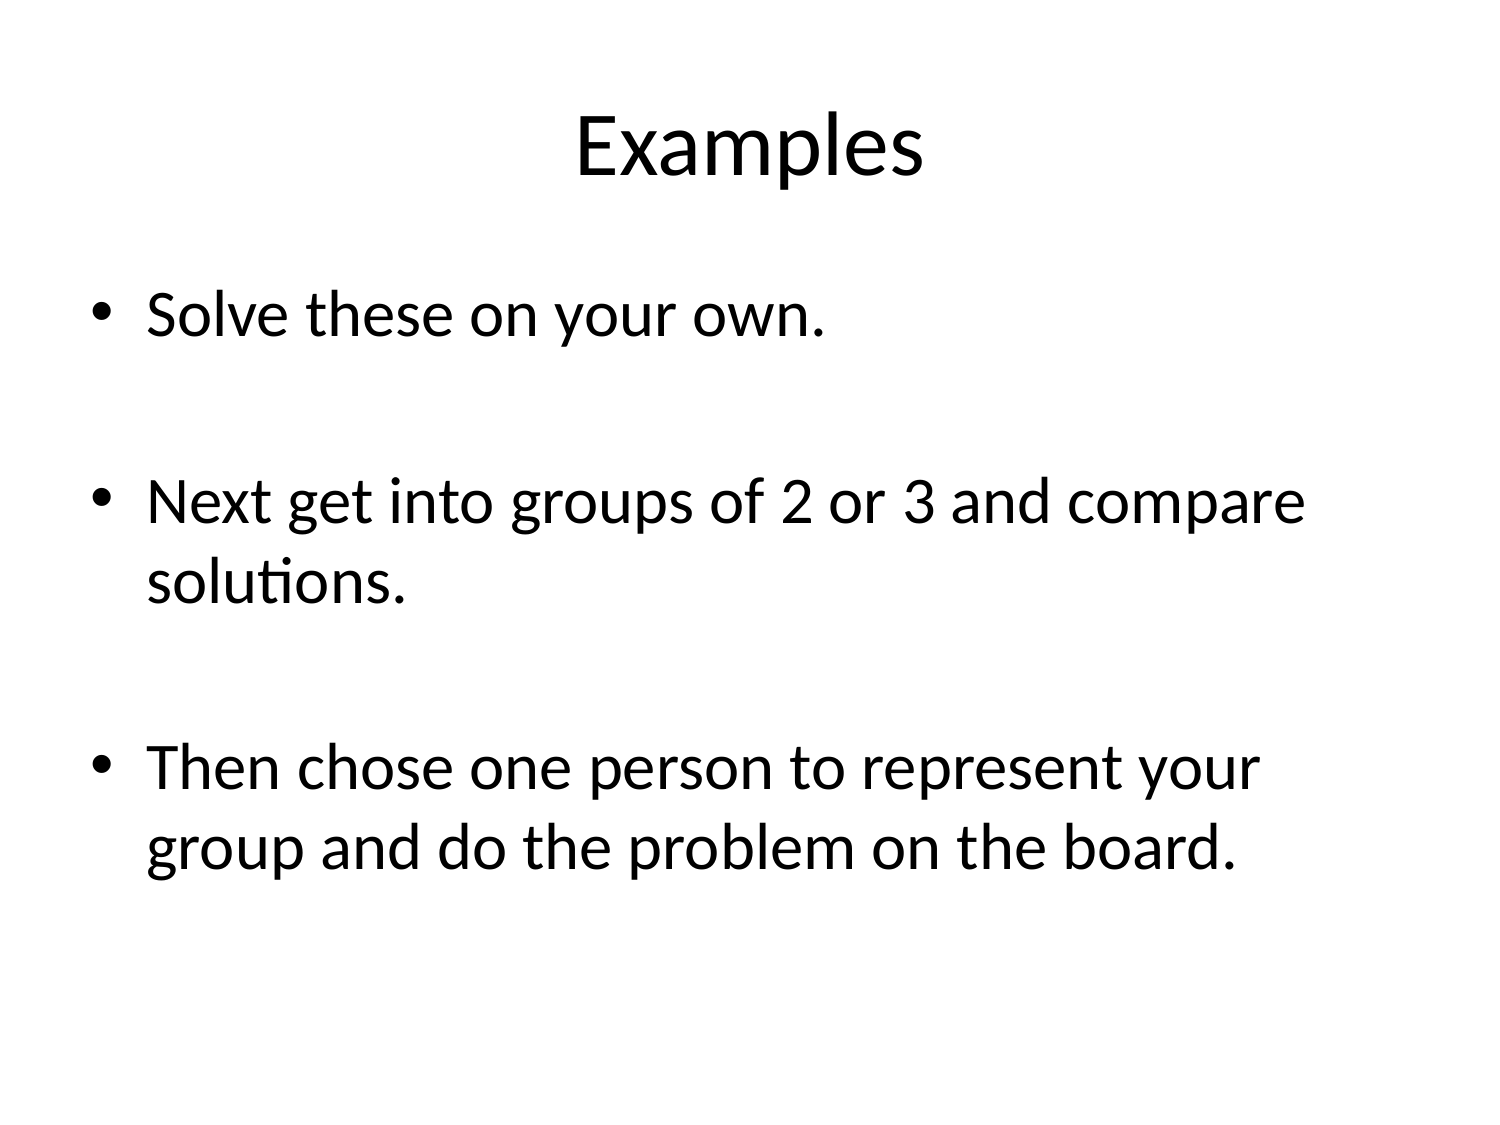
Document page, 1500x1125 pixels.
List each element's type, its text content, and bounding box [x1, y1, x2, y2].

title Examples [75, 45, 1425, 233]
list Solve these on your own. Next get into groups of 2 or 3 and compare solutions. Then chose one person to represent your group and do the problem on the board. [75, 262, 1425, 1005]
